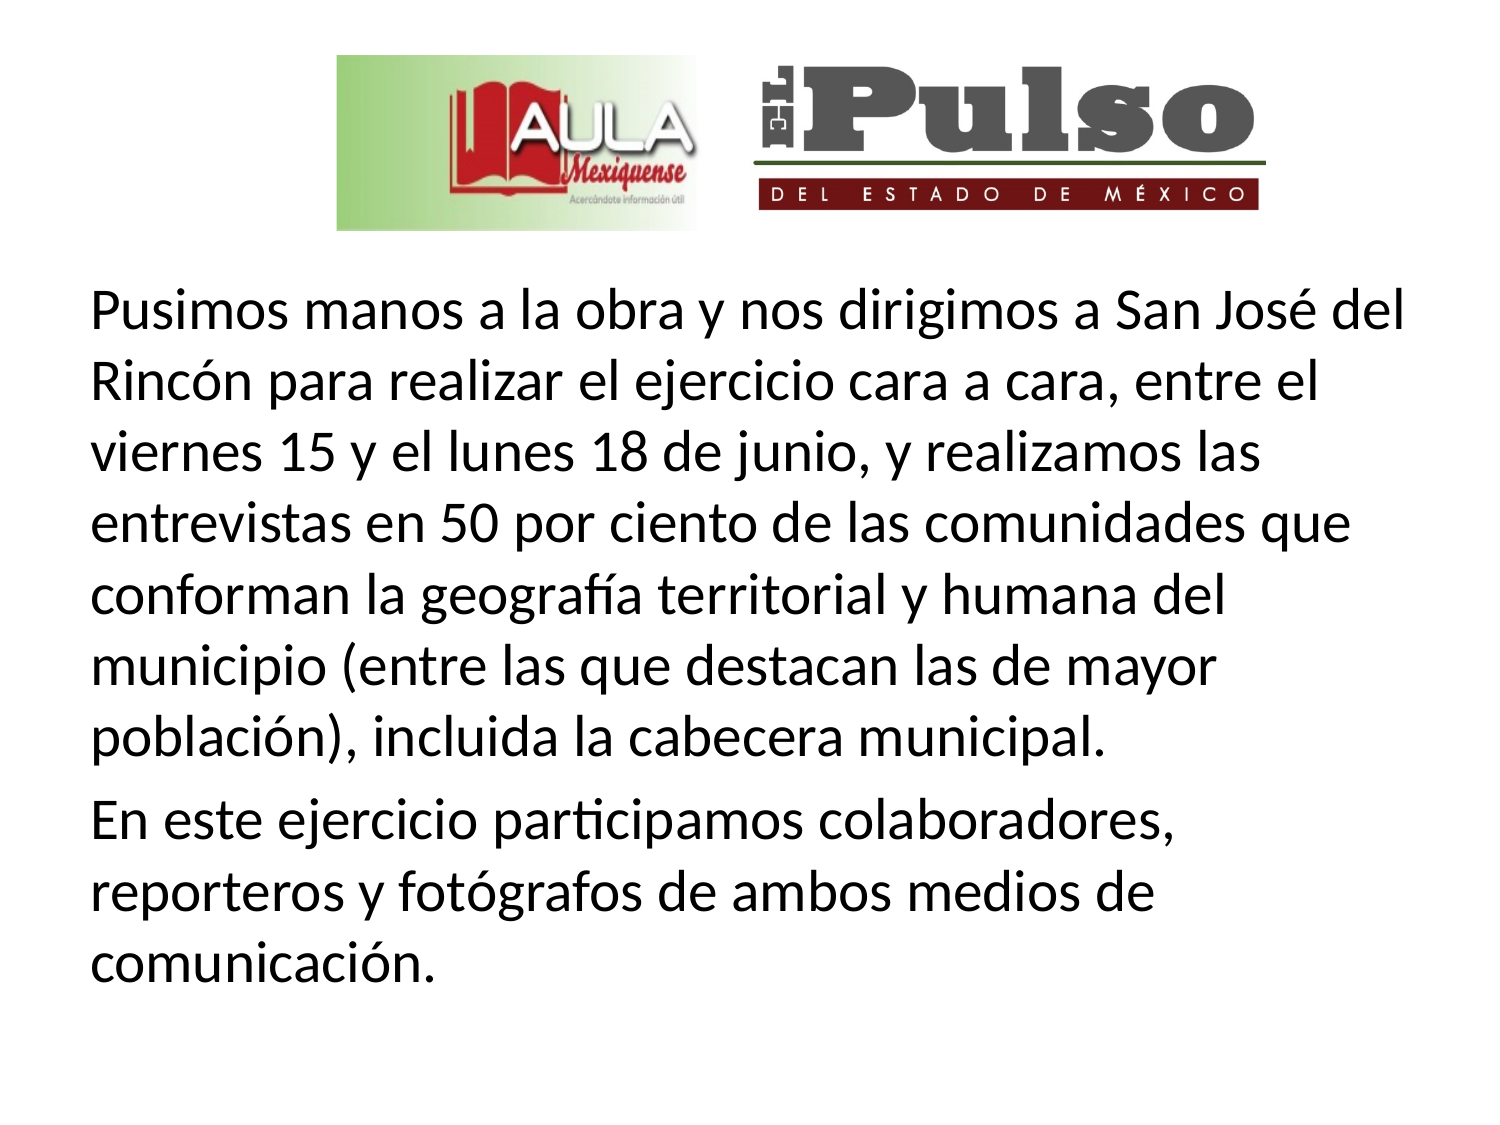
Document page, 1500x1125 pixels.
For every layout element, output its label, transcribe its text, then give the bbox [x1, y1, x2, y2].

list Pusimos manos a la obra y nos dirigimos a San José del Rincón para realizar el ejercicio cara a cara, entre el viernes 15 y el lunes 18 de junio, y realizamos las entrevistas en 50 por ciento de las comunidades que conforman la geografía territorial y humana del municipio (entre las que destacan las de mayor población), incluida la cabecera municipal. En este ejercicio participamos colaboradores, reporteros y fotógrafos de ambos medios de comunicación. [75, 262, 1425, 1005]
picture [336, 55, 704, 231]
picture [749, 54, 1266, 221]
